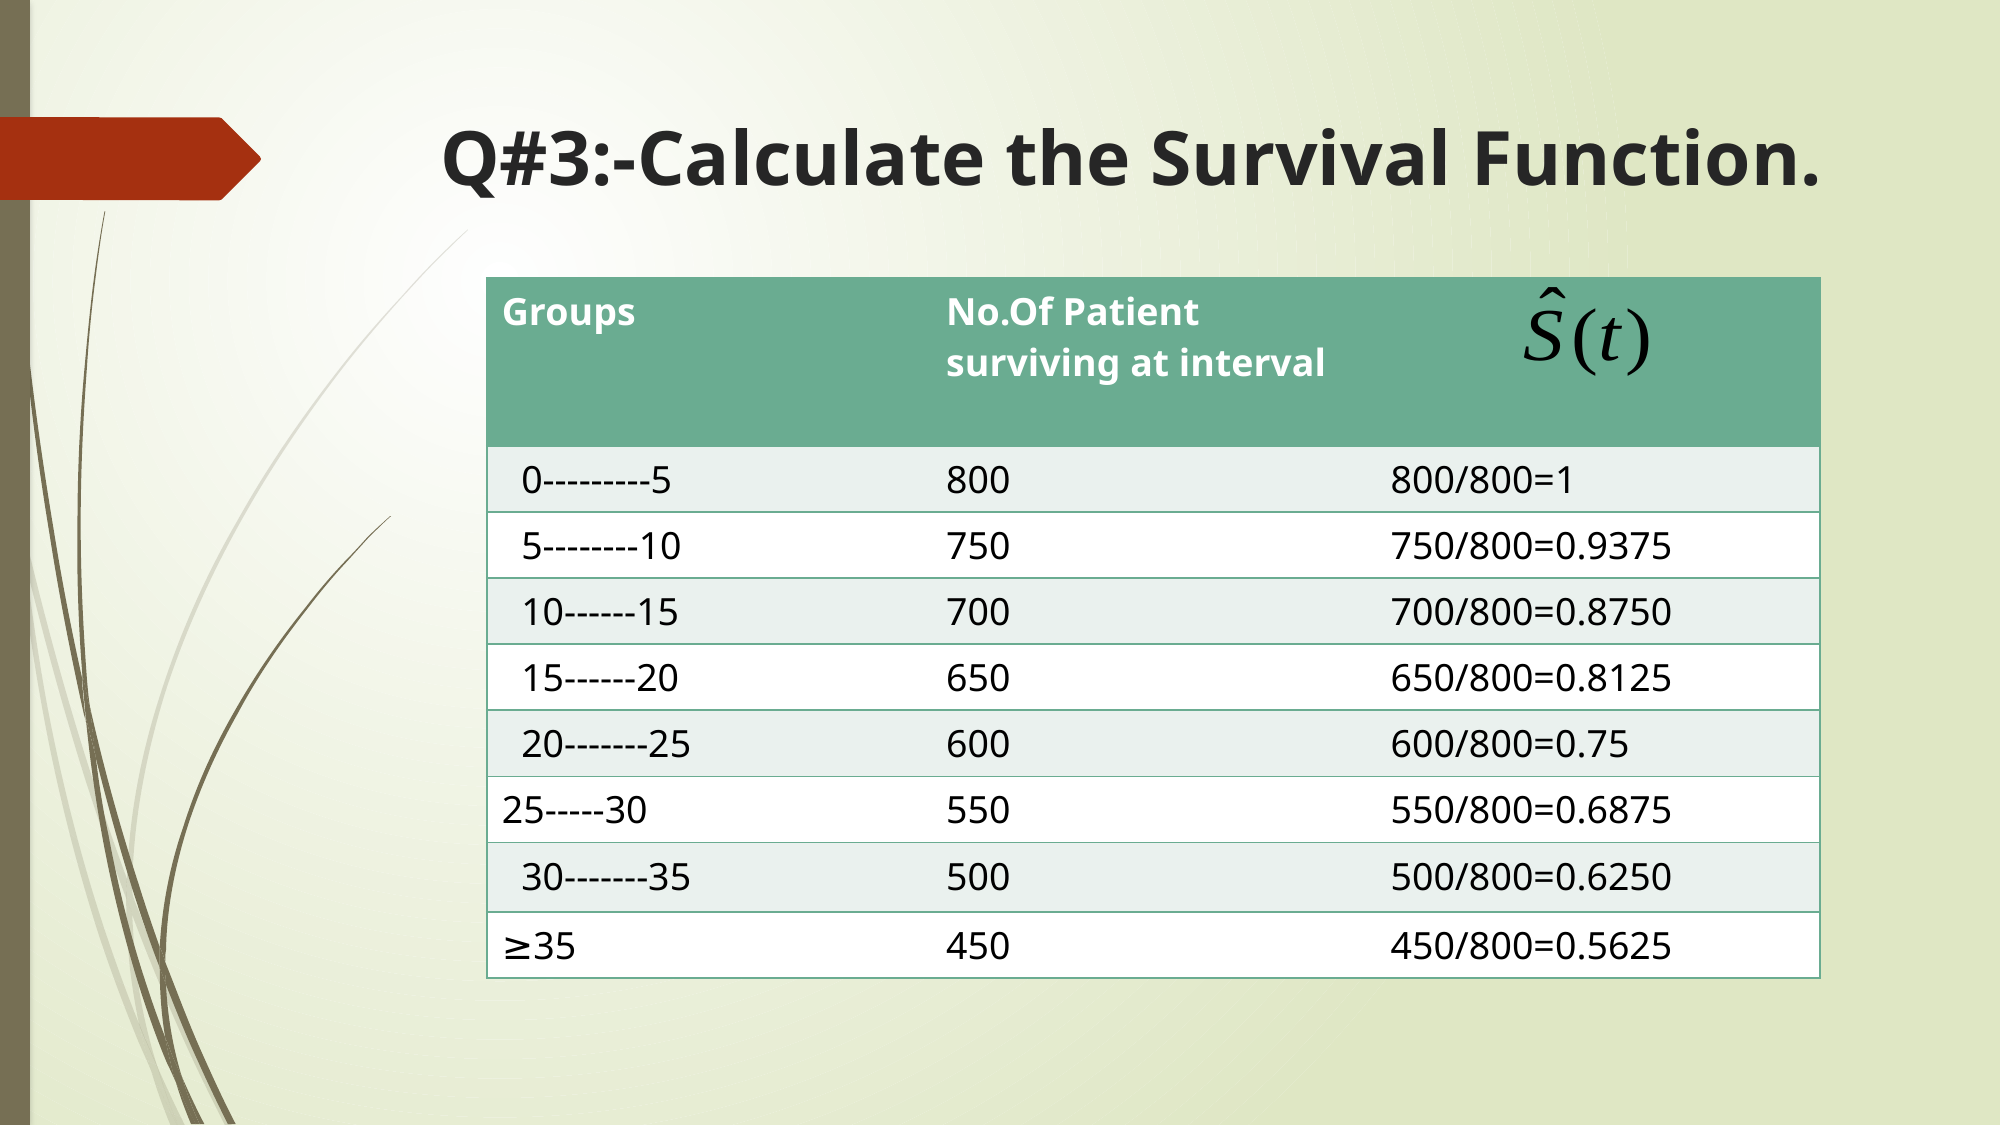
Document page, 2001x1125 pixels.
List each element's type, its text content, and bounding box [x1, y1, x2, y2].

table_cell 500/800=0.6250 [1376, 843, 1819, 911]
table_cell 25-----30 [488, 777, 931, 842]
table_cell 450/800=0.5625 [1376, 913, 1819, 977]
table_cell 650/800=0.8125 [1376, 645, 1819, 709]
table_cell 700/800=0.8750 [1376, 579, 1819, 643]
table_cell 30-------35 [488, 843, 931, 911]
table_cell 600 [931, 711, 1376, 776]
title Q#3:-Calculate the Survival Function. [425, 102, 1888, 1050]
table_cell 15------20 [488, 645, 931, 709]
table_cell 5--------10 [488, 513, 931, 577]
table_cell 0---------5 [488, 447, 931, 511]
table_cell 700 [931, 579, 1376, 643]
table_cell 800 [931, 447, 1376, 511]
table_cell 750/800=0.9375 [1376, 513, 1819, 577]
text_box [1509, 273, 1666, 392]
table_cell 750 [931, 513, 1376, 577]
table_cell 600/800=0.75 [1376, 711, 1819, 776]
table_cell 20-------25 [488, 711, 931, 776]
table_cell 650 [931, 645, 1376, 709]
table_header Groups [488, 279, 931, 445]
table_cell 10------15 [488, 579, 931, 643]
table_cell 550/800=0.6875 [1376, 777, 1819, 842]
table_cell 550 [931, 777, 1376, 842]
table_cell ≥35 [488, 913, 931, 977]
table_cell 800/800=1 [1376, 447, 1819, 511]
table_cell 450 [931, 913, 1376, 977]
table_cell 500 [931, 843, 1376, 911]
table_header No.Of Patient surviving at interval [931, 279, 1376, 445]
table_header [1376, 279, 1819, 445]
